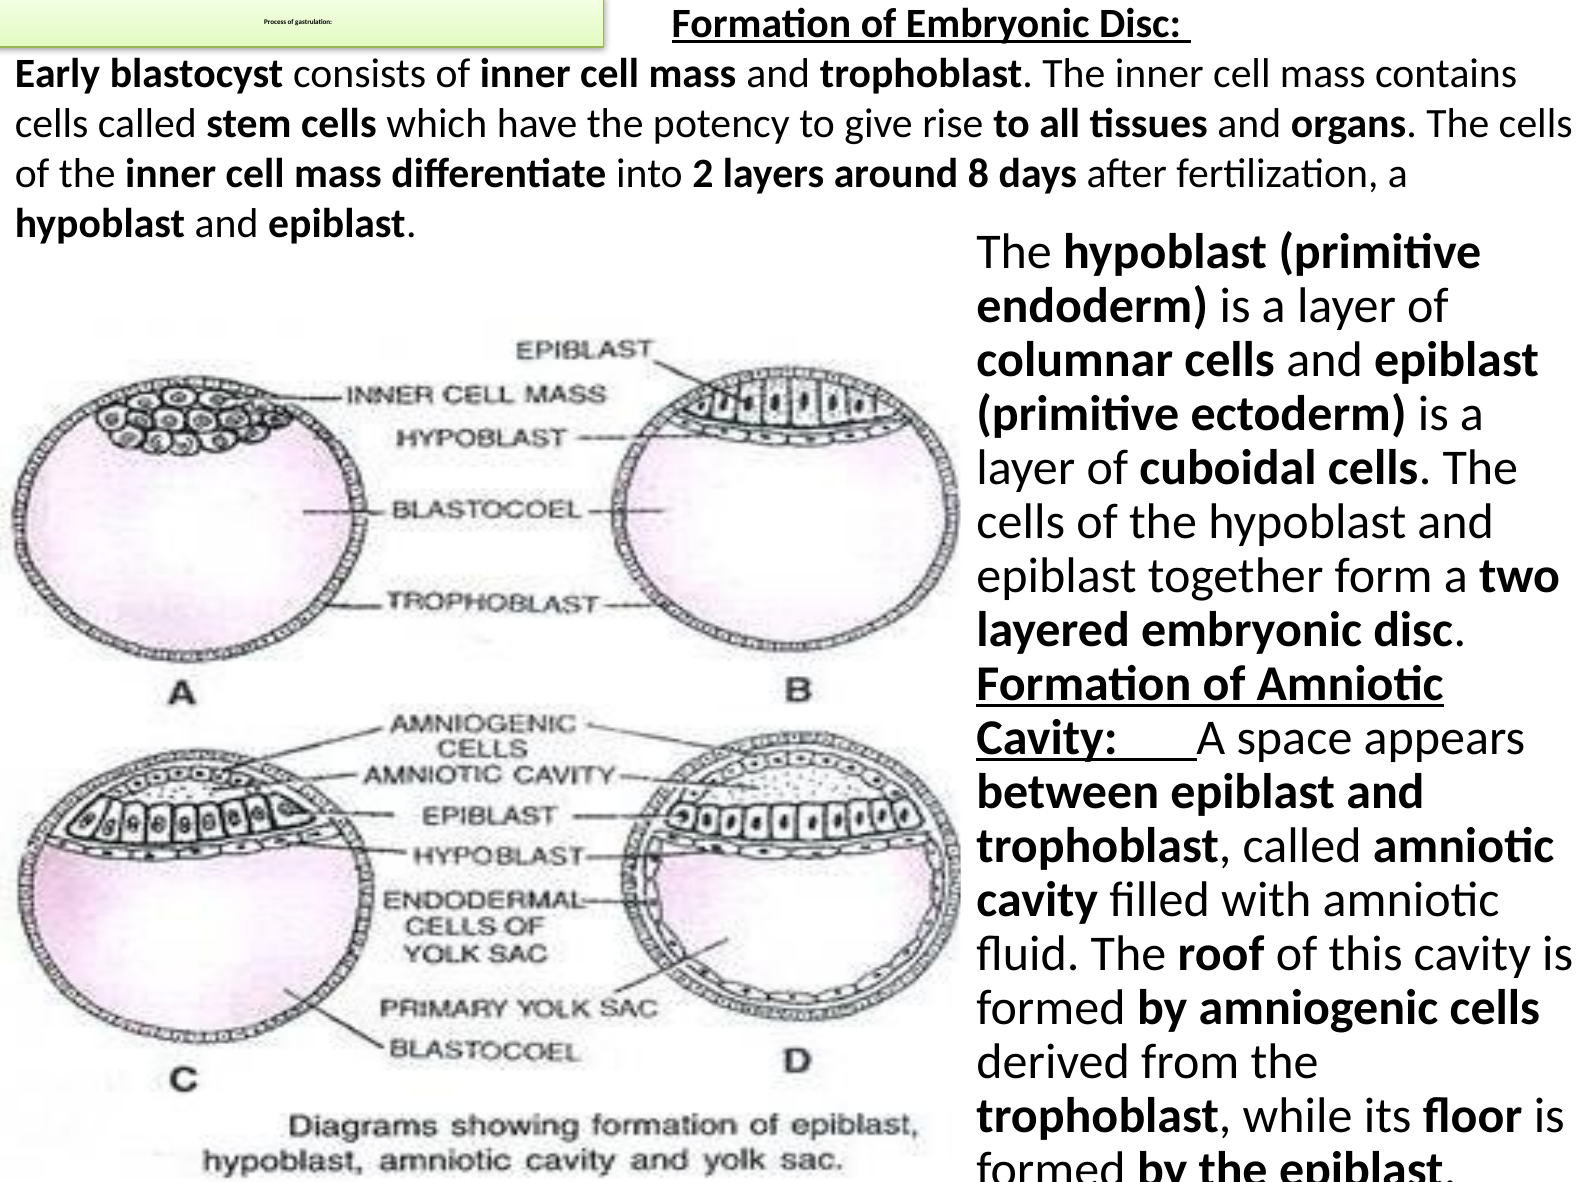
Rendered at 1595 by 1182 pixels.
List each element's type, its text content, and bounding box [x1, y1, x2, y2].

text_box The hypoblast (primitive endoderm) is a layer of columnar cells and epiblast (primitive ectoderm) is a layer of cuboidal cells. The cells of the hypoblast and epiblast together form a two layered embryonic disc. Formation of Amniotic Cavity: A space appears between epiblast and trophoblast, called amniotic cavity filled with amniotic fluid. The roof of this cavity is formed by amniogenic cells derived from the trophoblast, while its floor is formed by the epiblast. [960, 253, 1595, 1182]
title Process of gastrulation: [0, 0, 604, 48]
text_box Formation of Embryonic Disc: Early blastocyst consists of inner cell mass and trophoblast. The inner cell mass contains cells called stem cells which have the potency to give rise to all tissues and organs. The cells of the inner cell mass differentiate into 2 layers around 8 days after fertilization, a hypoblast and epiblast. [0, 0, 1595, 253]
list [0, 317, 961, 1182]
